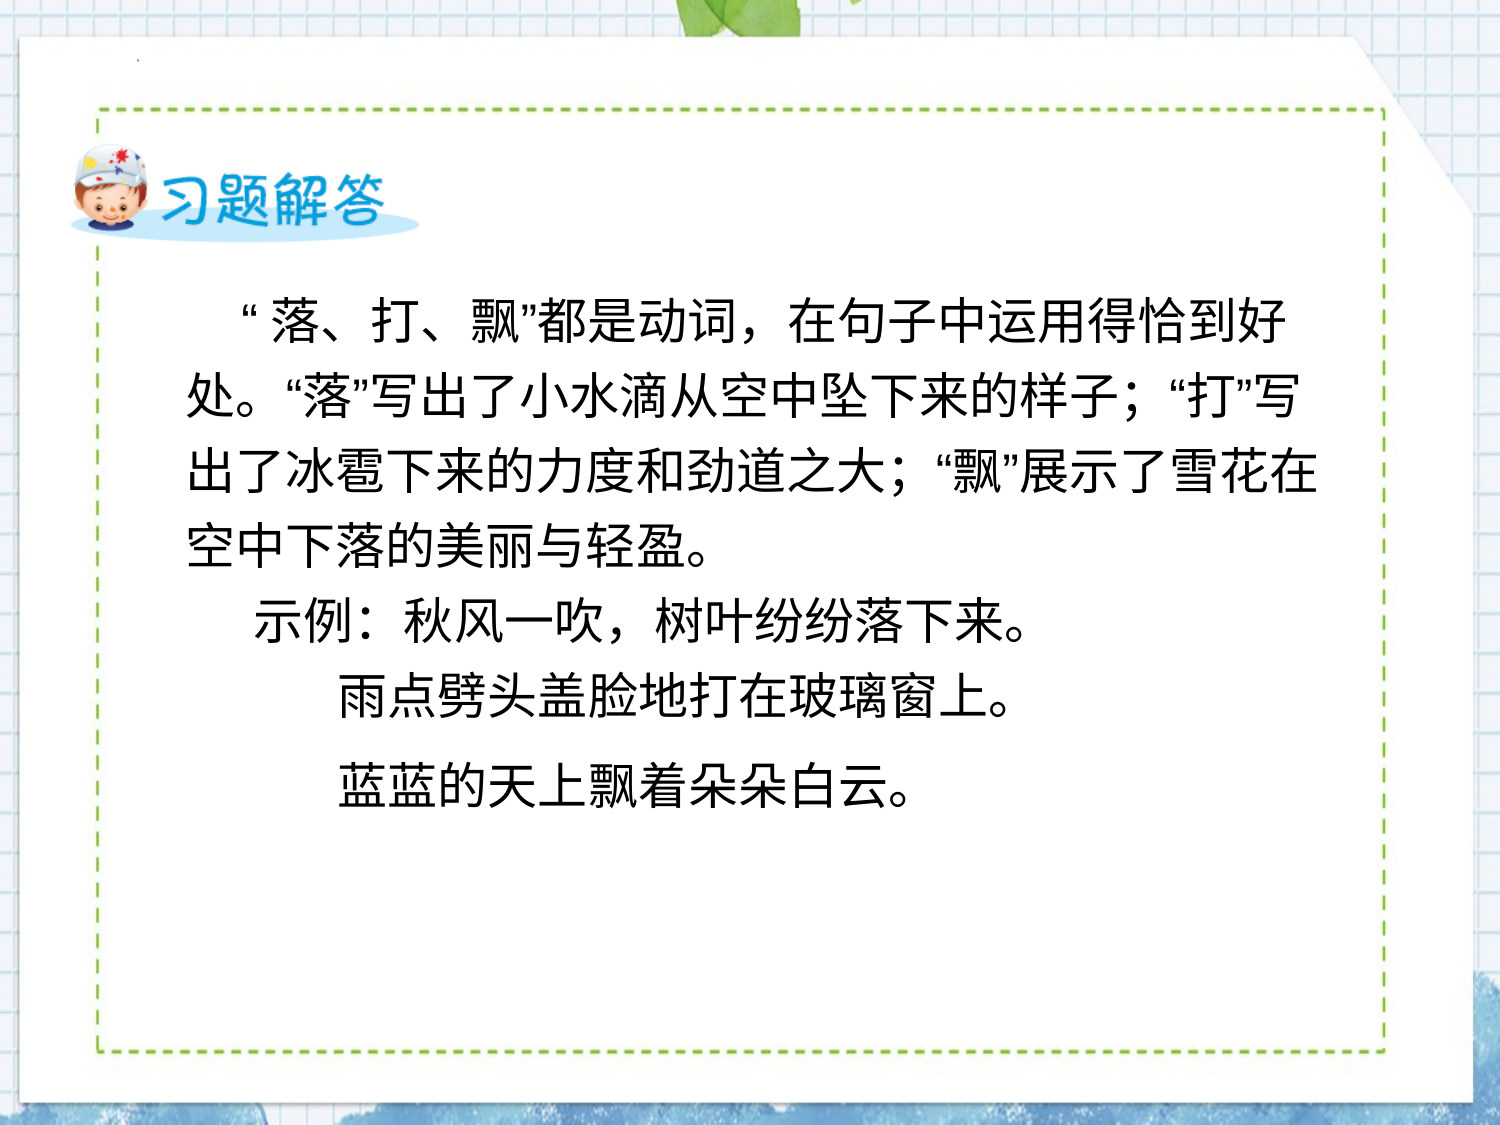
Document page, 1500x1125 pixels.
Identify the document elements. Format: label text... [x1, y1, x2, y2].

picture [0, 0, 1500, 1125]
text_box “落、打、飘”都是动词，在句子中运用得恰到好处。“落”写出了小水滴从空中坠下来的样子；“打”写出了冰雹下来的力度和劲道之大；“飘”展示了雪花在空中下落的美丽与轻盈。 示例：秋风一吹，树叶纷纷落下来。 雨点劈头盖脸地打在玻璃窗上。 蓝蓝的天上飘着朵朵白云。 [171, 267, 1341, 822]
